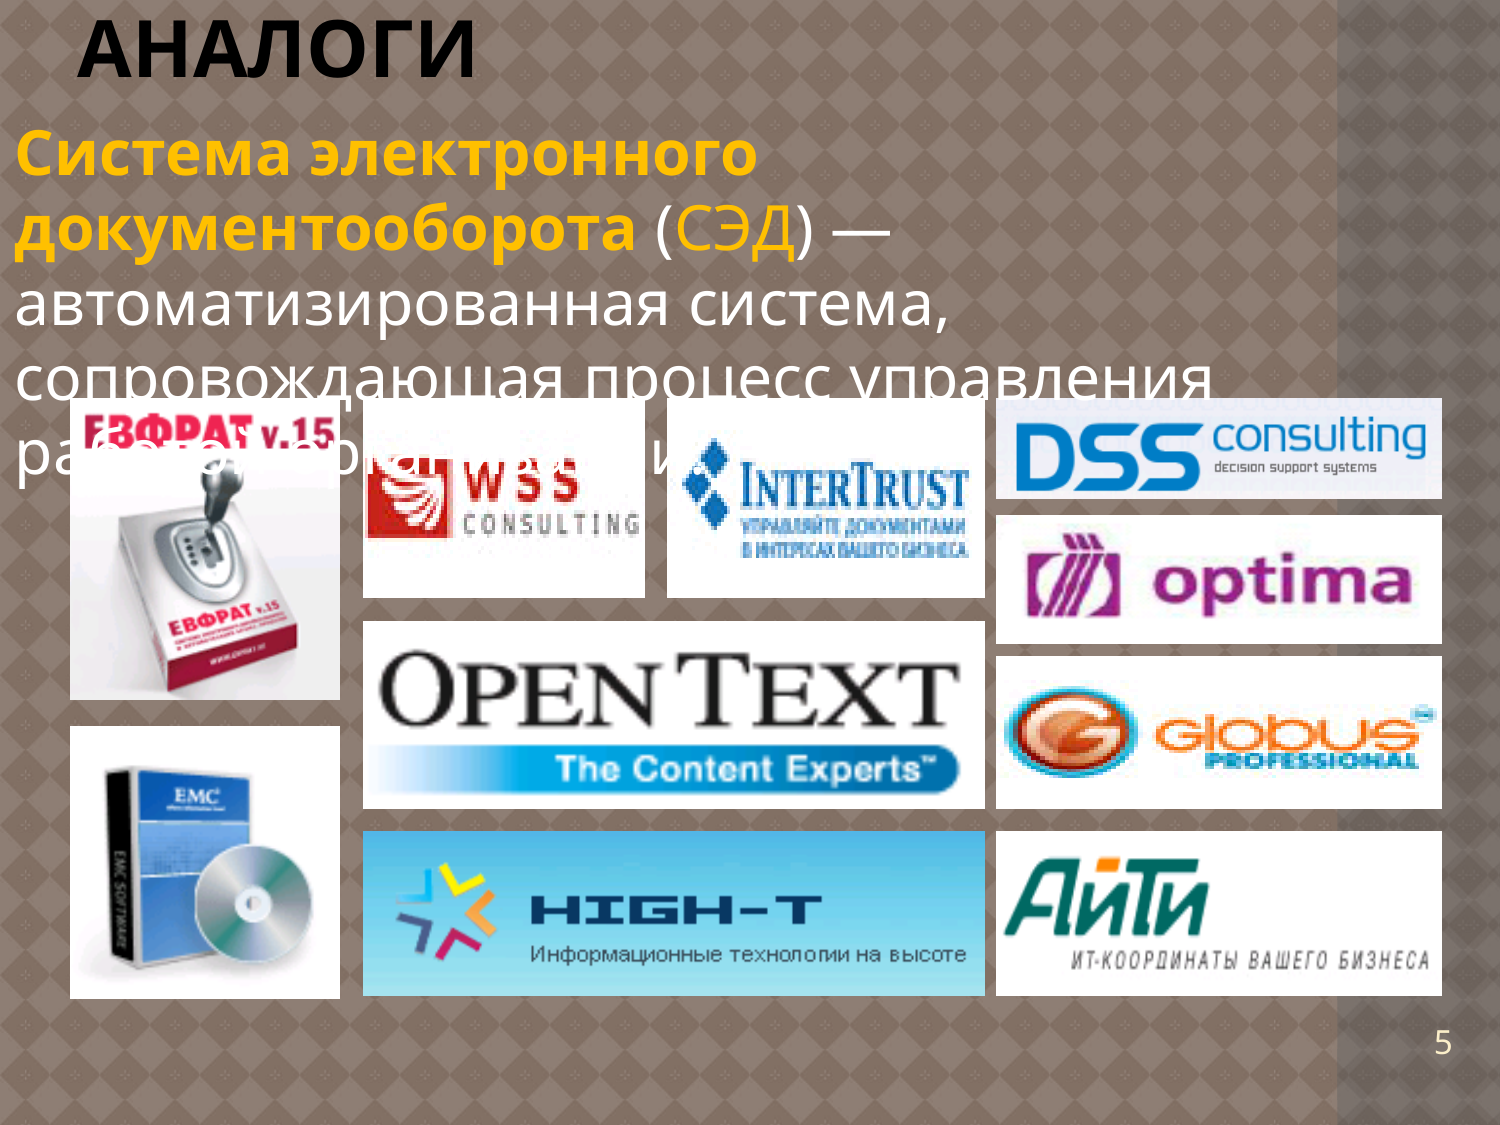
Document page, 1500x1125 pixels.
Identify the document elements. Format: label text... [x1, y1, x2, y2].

text_box 5 [1347, 1019, 1453, 1067]
picture [995, 655, 1442, 809]
picture [362, 620, 985, 809]
picture [995, 515, 1442, 644]
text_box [985, 396, 1447, 495]
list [995, 831, 1442, 997]
title Аналоги [70, 0, 1259, 94]
picture [69, 398, 341, 700]
picture [362, 831, 985, 997]
picture [995, 398, 1442, 499]
picture [667, 398, 985, 599]
picture [69, 726, 341, 999]
text_box Система электронного документооборота (СЭД) — автоматизированная система, сопровождающая процесс управления работой организации. [0, 105, 1500, 495]
picture [362, 398, 645, 599]
